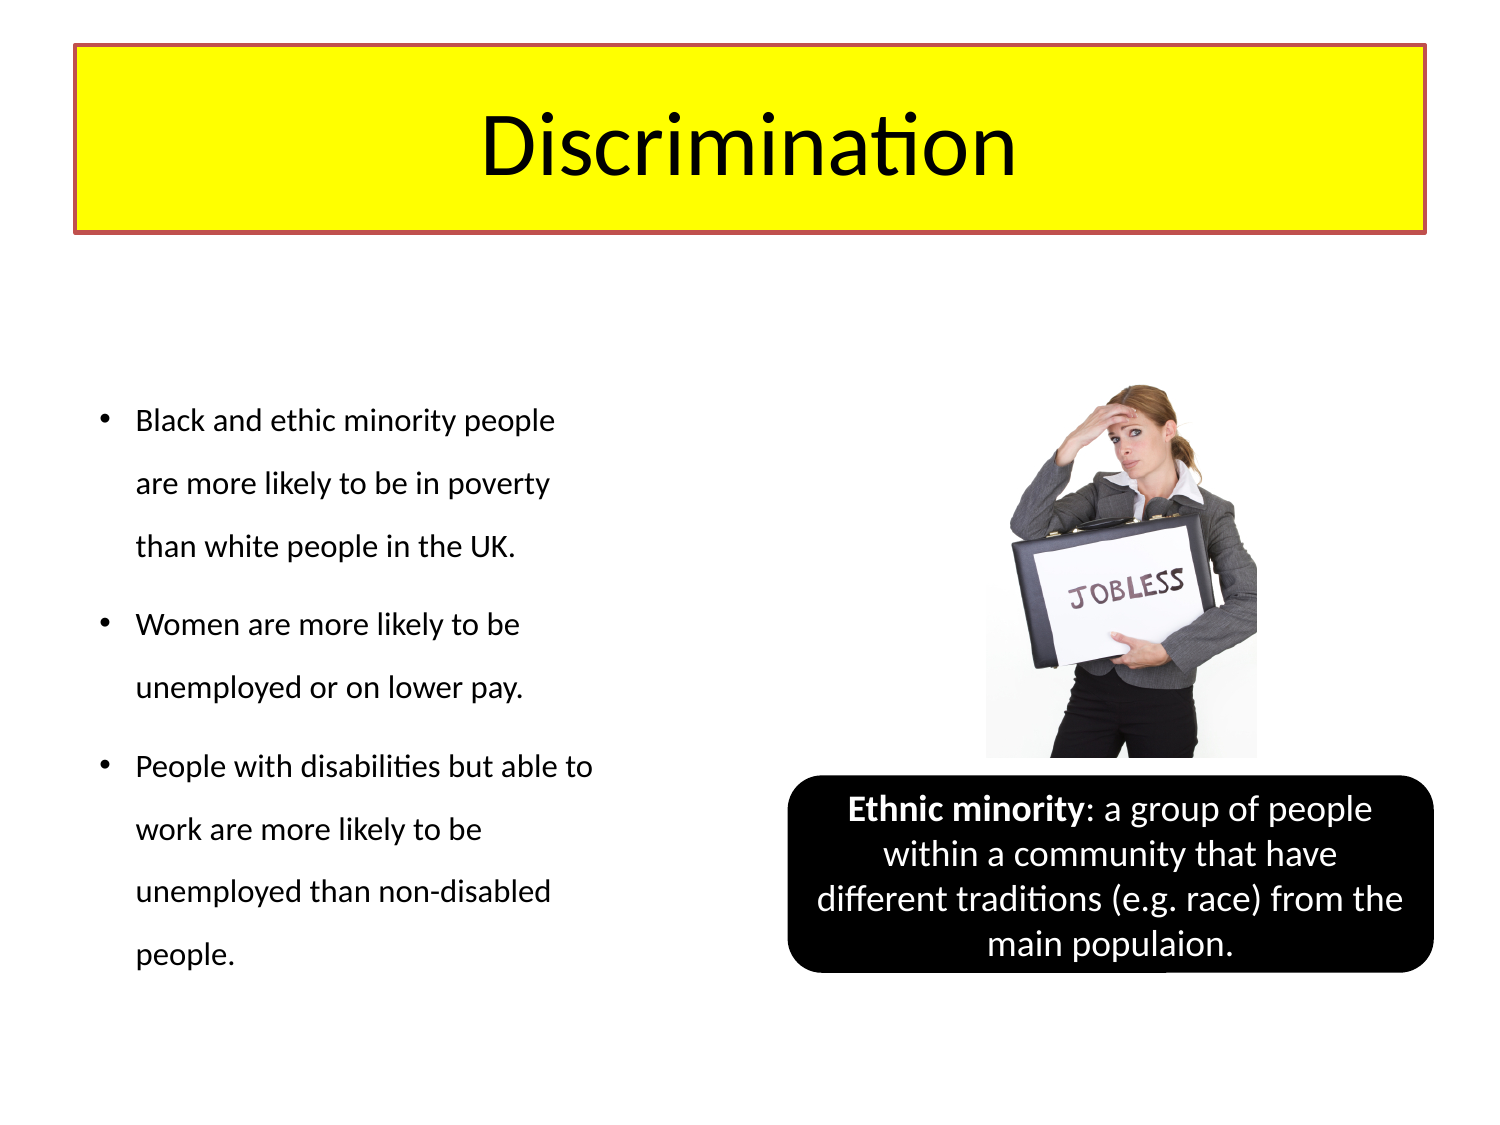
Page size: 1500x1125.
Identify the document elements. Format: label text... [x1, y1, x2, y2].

title Discrimination [73, 43, 1427, 235]
text_box Black and ethic minority people are more likely to be in poverty than white people in the UK. Women are more likely to be unemployed or on lower pay. People with disabilities but able to work are more likely to be unemployed than non-disabled people. [88, 369, 610, 985]
picture [986, 368, 1257, 758]
text_box Ethnic minority: a group of people within a community that have different traditions (e.g. race) from the main populaion. [787, 775, 1434, 973]
